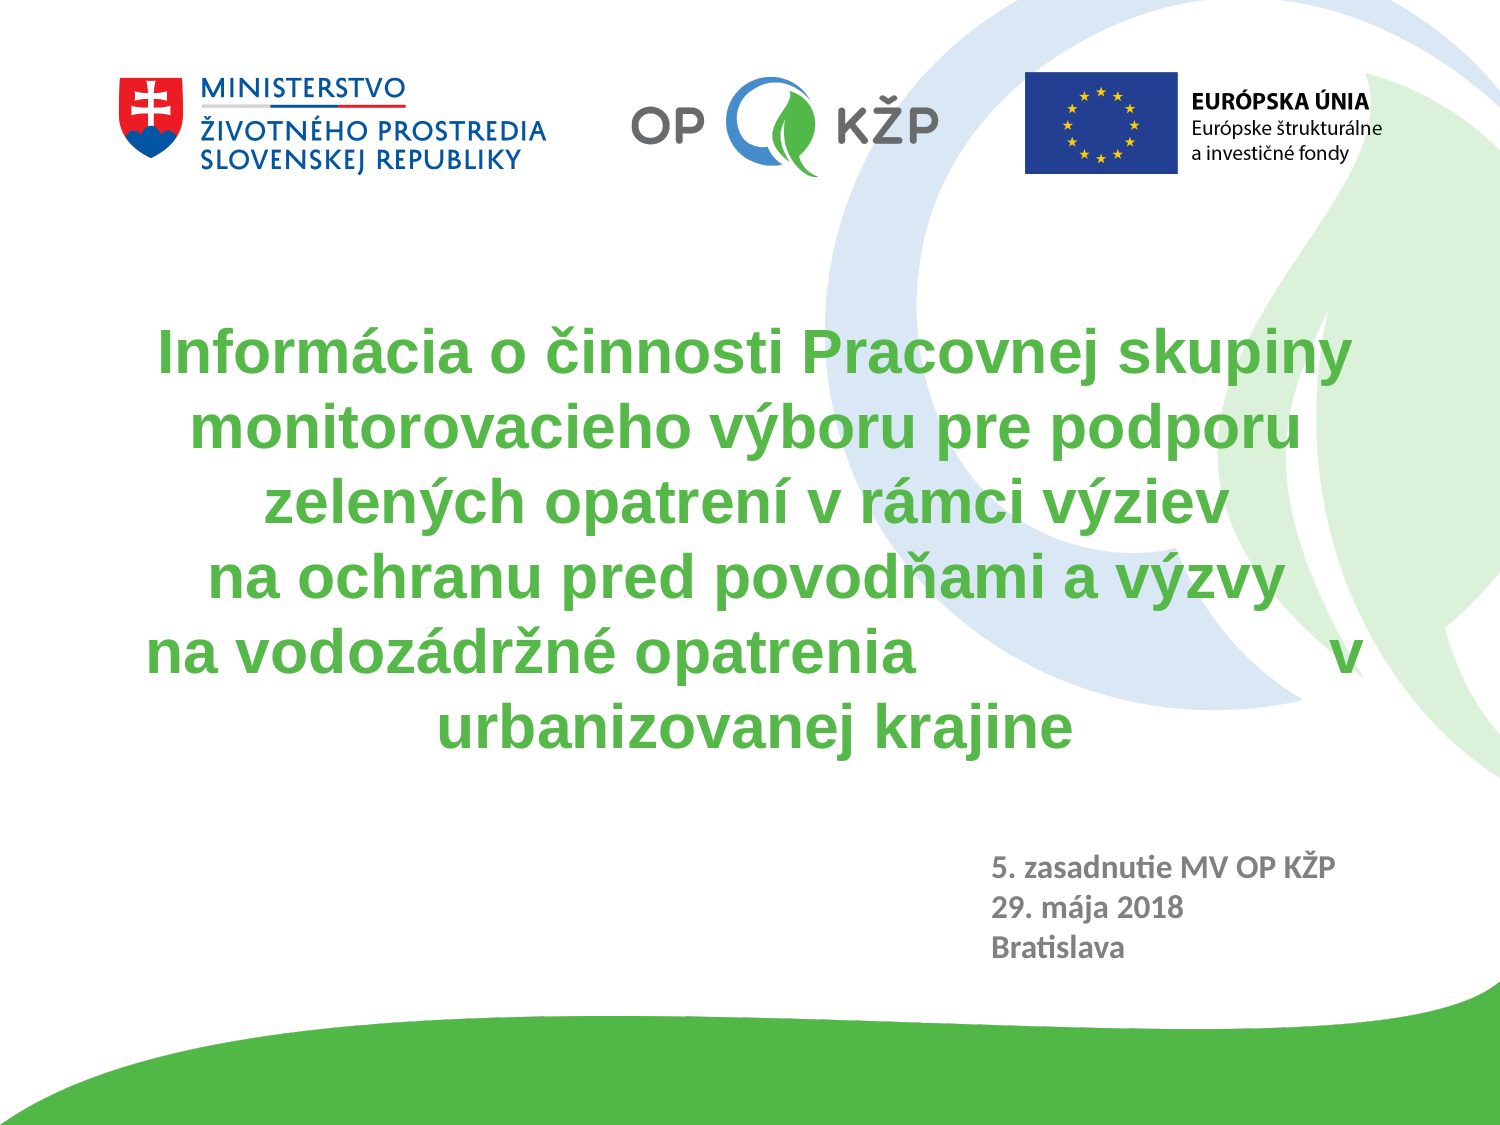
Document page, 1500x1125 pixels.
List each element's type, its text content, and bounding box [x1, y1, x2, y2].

picture [0, 0, 1500, 1125]
text_box Informácia o činnosti Pracovnej skupiny monitorovacieho výboru pre podporu zelených opatrení v rámci výziev na ochranu pred povodňami a výzvy na vodozádržné opatrenia v urbanizovanej krajine [128, 303, 1383, 769]
text_box 5. zasadnutie MV OP KŽP 29. mája 2018 Bratislava [976, 838, 1500, 986]
